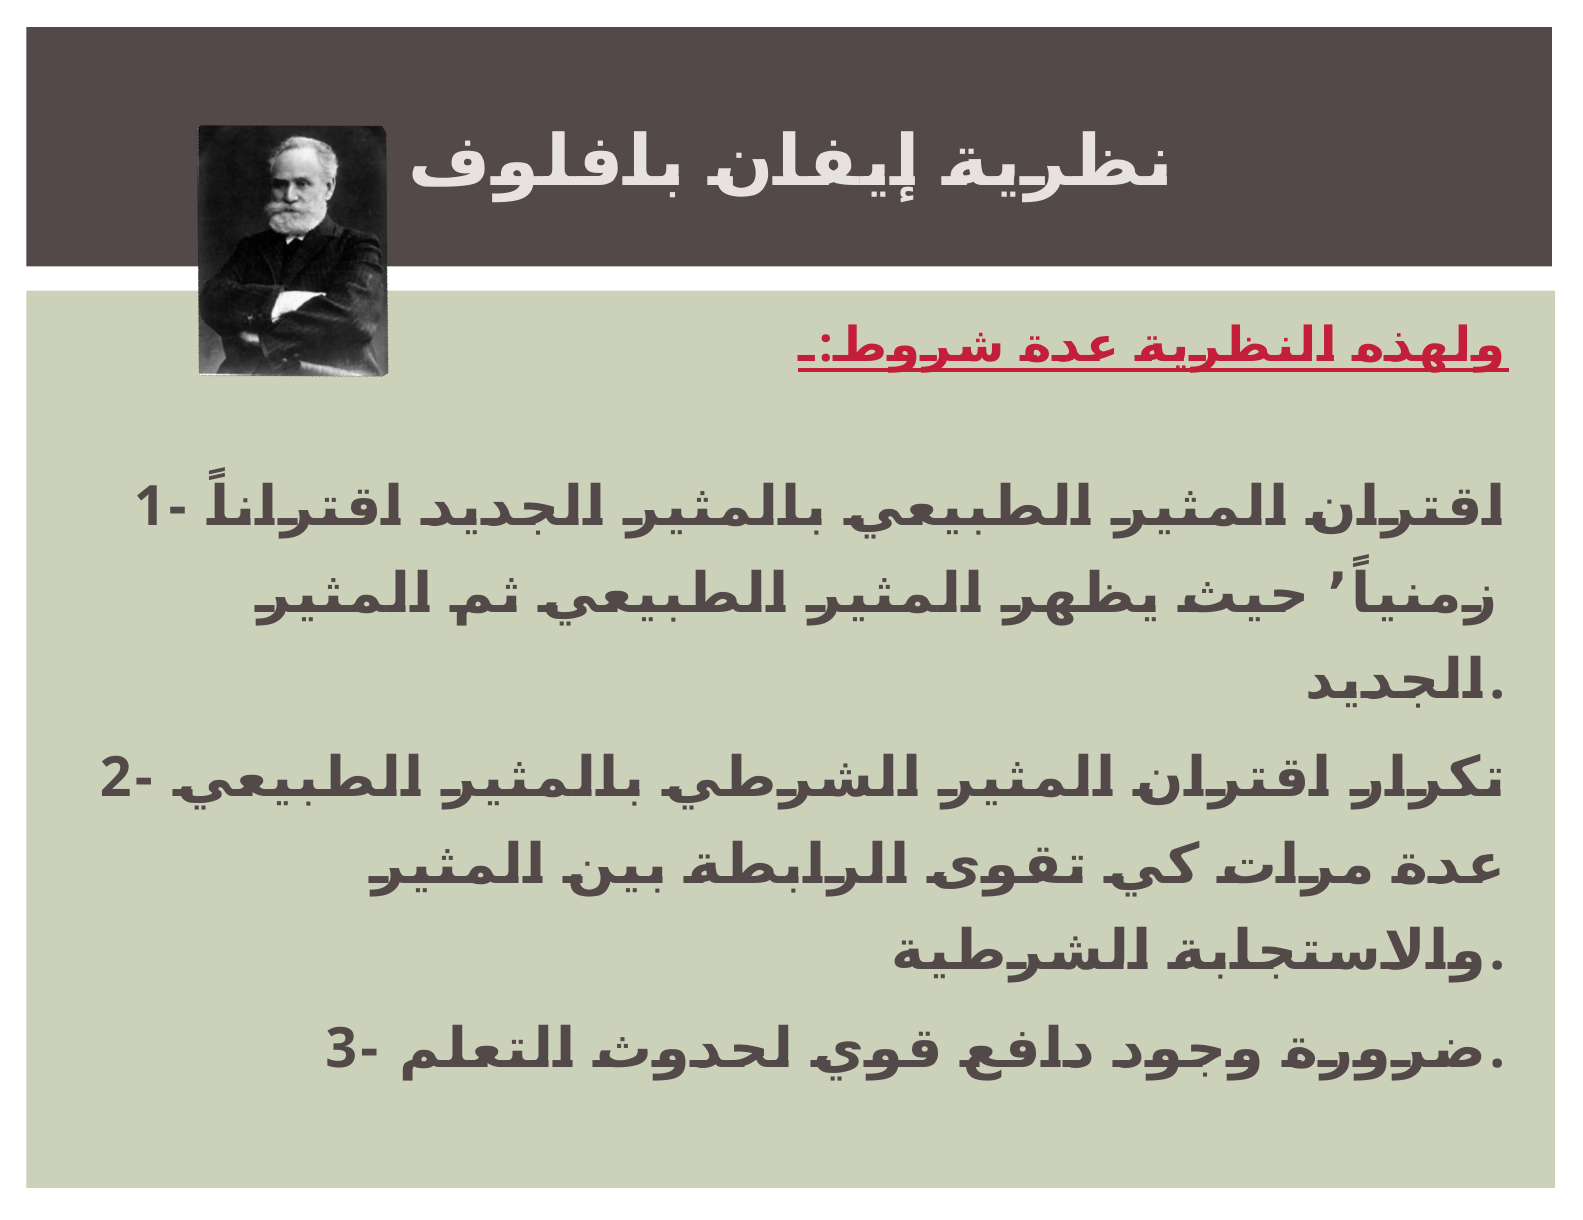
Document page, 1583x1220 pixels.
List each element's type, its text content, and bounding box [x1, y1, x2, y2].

picture [147, 95, 435, 407]
title نظرية إيفان بافلوف [65, 63, 1517, 251]
list ولهذه النظرية عدة شروط:ـ 1- اقتران المثير الطبيعي بالمثير الجديد اقتراناً زمنياً٬ حيث يظهر المثير الطبيعي ثم المثير الجديد. 2- تكرار اقتران المثير الشرطي بالمثير الطبيعي عدة مرات كي تقوى الرابطة بين المثير والاستجابة الشرطية. 3- ضرورة وجود دافع قوي لحدوث التعلم. [65, 305, 1522, 1090]
